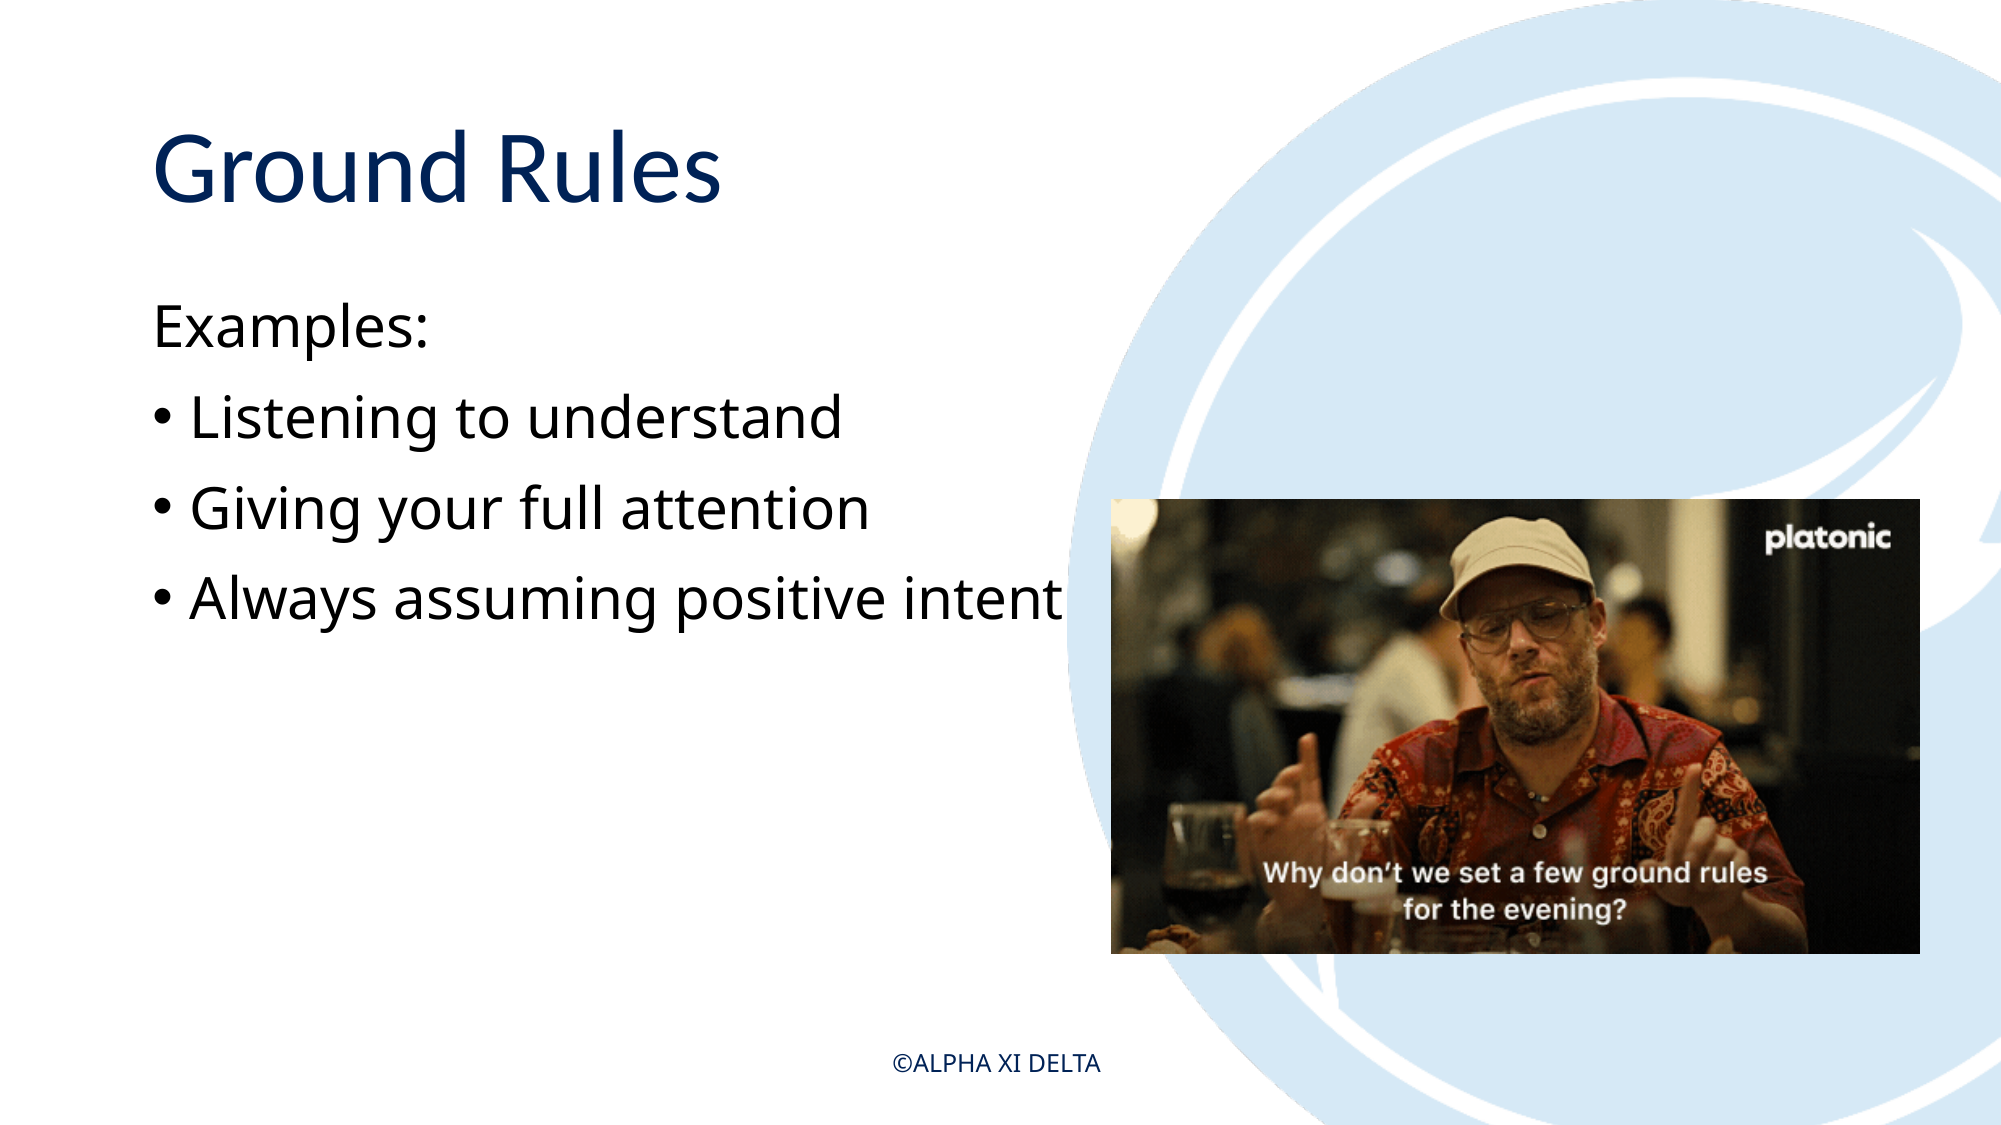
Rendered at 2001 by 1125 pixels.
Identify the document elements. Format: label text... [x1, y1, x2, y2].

footer ©ALPHA XI DELTA [137, 1032, 1863, 1092]
picture [1111, 499, 1920, 954]
title Ground Rules [137, 59, 1863, 278]
list Examples: Listening to understand Giving your full attention Always assuming positive intent [137, 278, 1415, 655]
